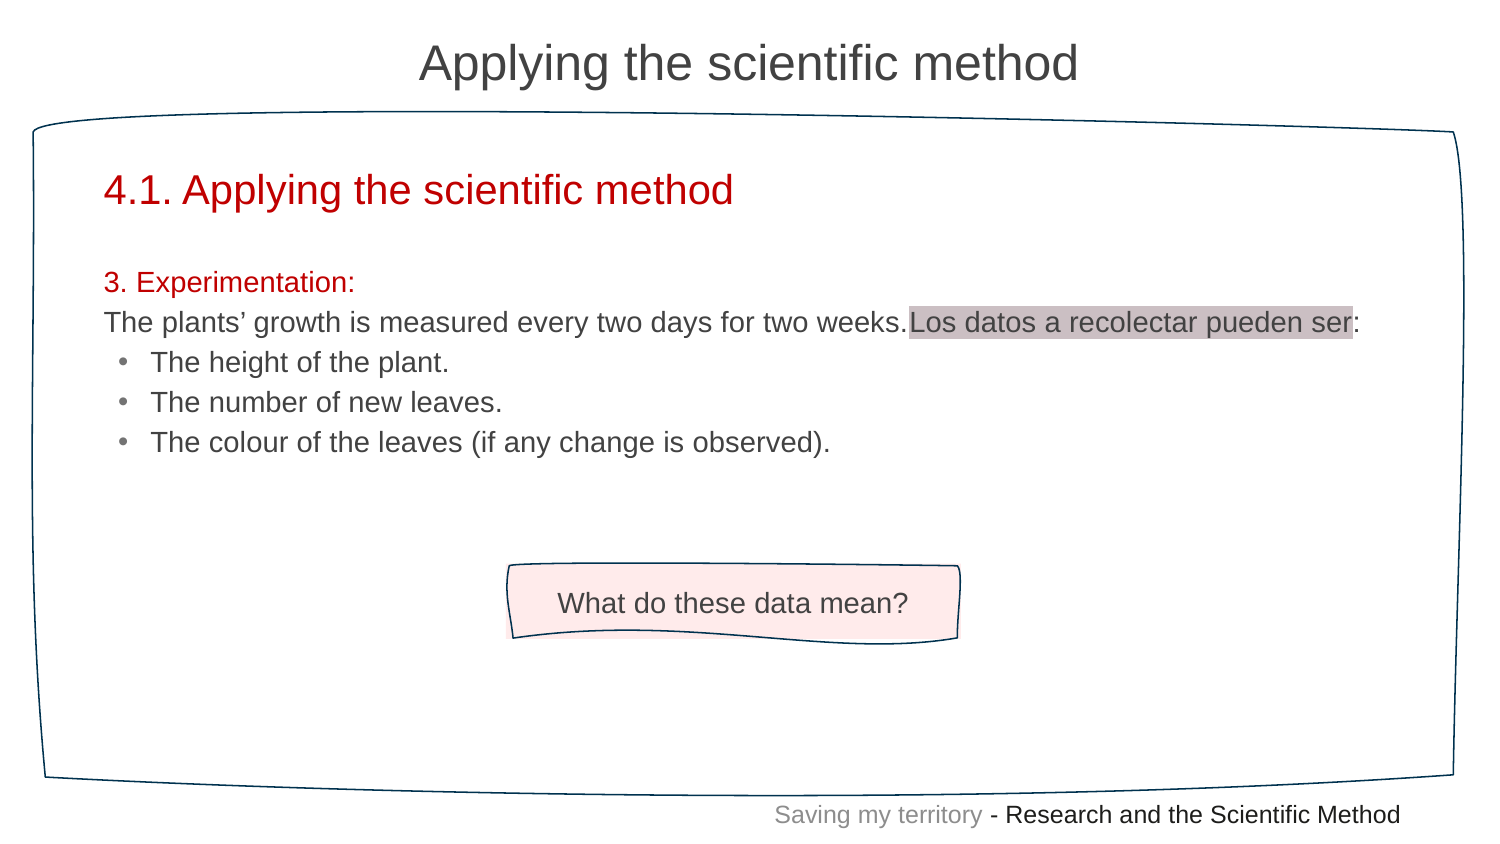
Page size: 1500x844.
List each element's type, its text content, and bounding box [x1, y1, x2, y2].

text_box [32, 111, 1464, 790]
list 3. Experimentation: The plants’ growth is measured every two days for two weeks.Los datos a recolectar pueden ser: The height of the plant. The number of new leaves. The colour of the leaves (if any change is observed). [88, 242, 1417, 747]
text_box Applying the scientific method [0, 20, 1499, 106]
text_box 4.1. Applying the scientific method [88, 147, 1417, 234]
text_box Saving my territory - Research and the Scientific Method [88, 790, 1417, 844]
